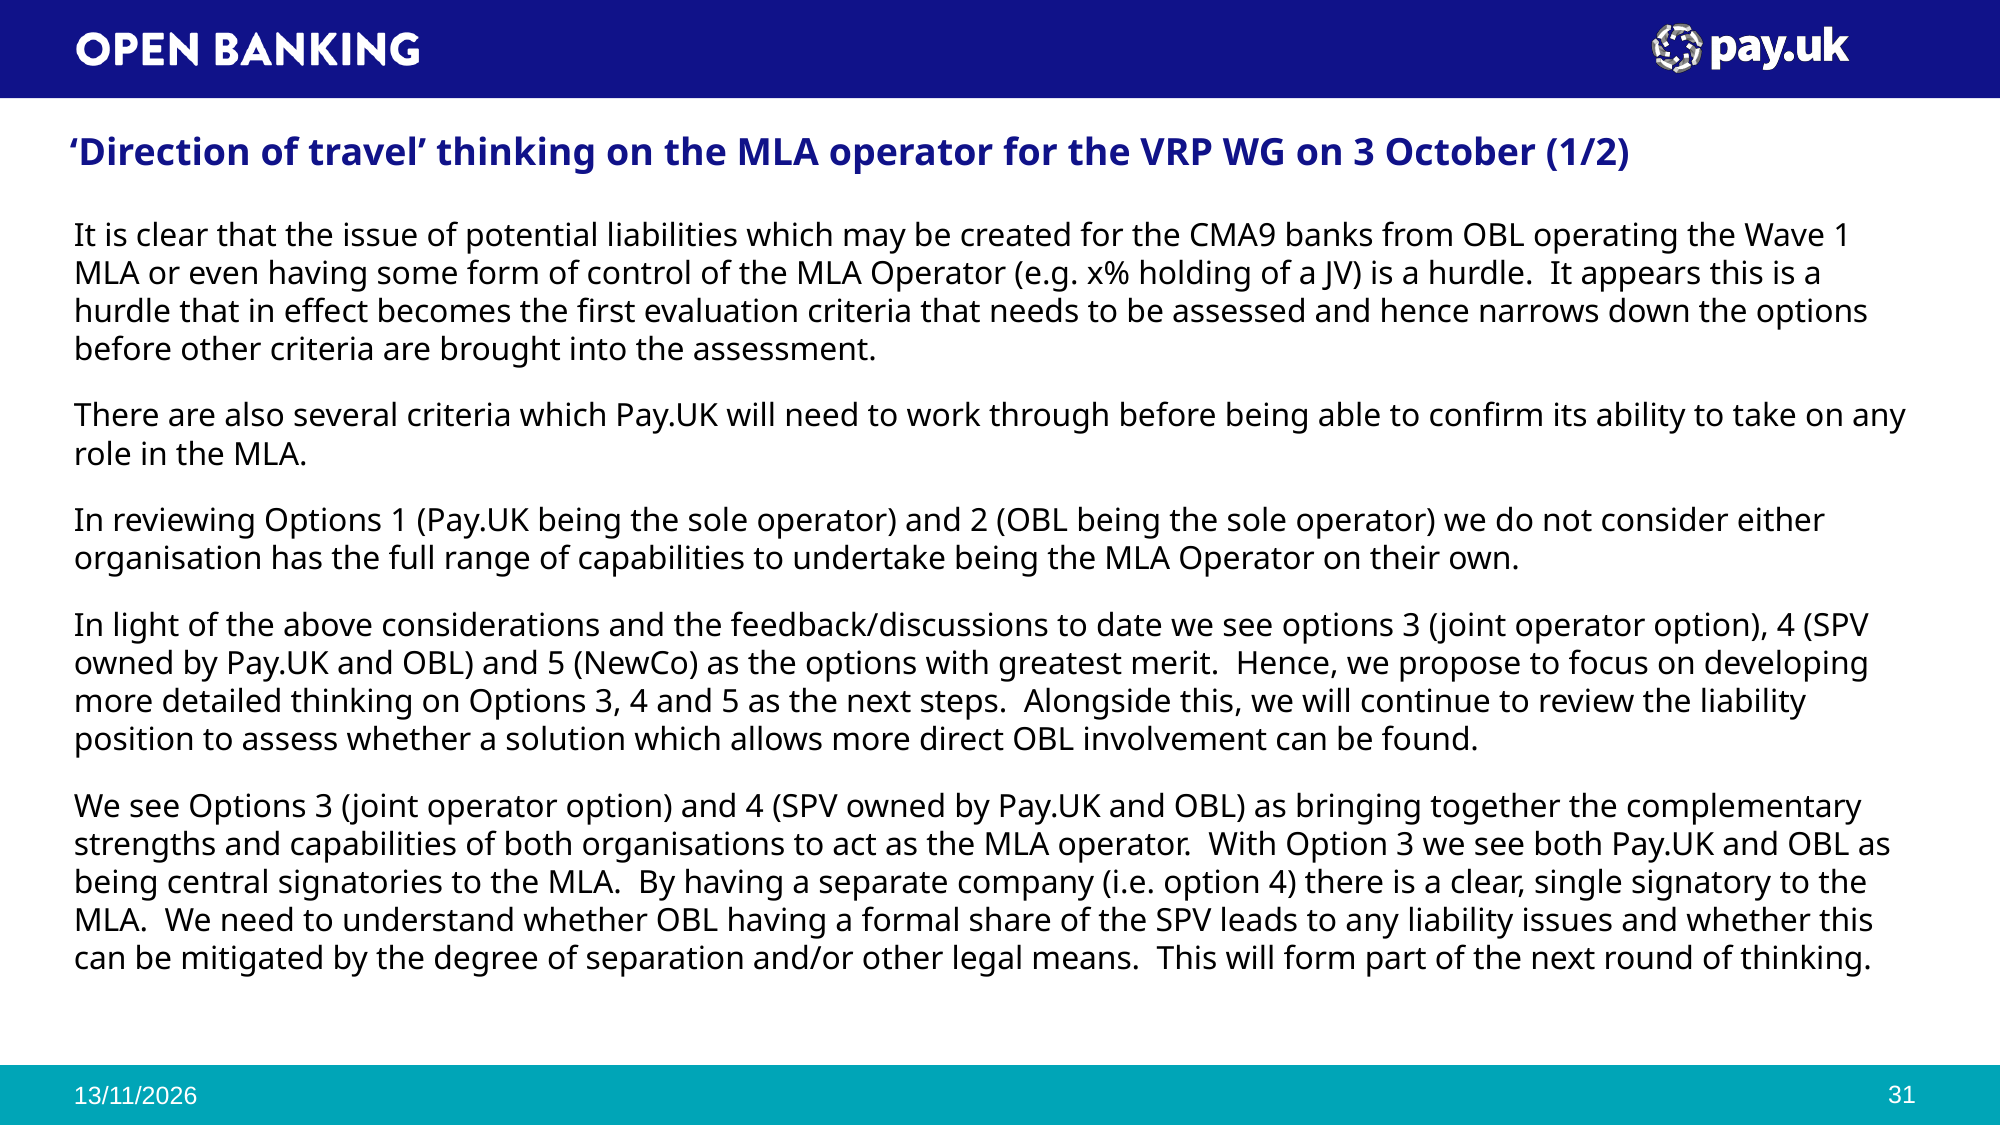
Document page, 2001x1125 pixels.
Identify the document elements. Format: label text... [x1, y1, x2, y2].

picture [1644, 12, 1856, 78]
picture [43, 0, 452, 99]
title ‘Direction of travel’ thinking on the MLA operator for the VRP WG on 3 October (1/2) [54, 125, 1744, 207]
slide_number 31 [1412, 1064, 1932, 1124]
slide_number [59, 1065, 509, 1125]
footer [662, 1064, 1338, 1124]
list It is clear that the issue of potential liabilities which may be created for the CMA9 banks from OBL operating the Wave 1 MLA or even having some form of control of the MLA Operator (e.g. x% holding of a JV) is a hurdle. It appears this is a hurdle that in effect becomes the first evaluation criteria that needs to be assessed and hence narrows down the options before other criteria are brought into the assessment. There are also several criteria which Pay.UK will need to work through before being able to confirm its ability to take on any role in the MLA. In reviewing Options 1 (Pay.UK being the sole operator) and 2 (OBL being the sole operator) we do not consider either organisation has the full range of capabilities to undertake being the MLA Operator on their own. In light of the above considerations and the feedback/discussions to date we see options 3 (joint operator option), 4 (SPV owned by Pay.UK and OBL) and 5 (NewCo) as the options with greatest merit. Hence, we propose to focus on developing more detailed thinking on Options 3, 4 and 5 as the next steps. Alongside this, we will continue to review the liability position to assess whether a solution which allows more direct OBL involvement can be found. We see Options 3 (joint operator option) and 4 (SPV owned by Pay.UK and OBL) as bringing together the complementary strengths and capabilities of both organisations to act as the MLA operator. With Option 3 we see both Pay.UK and OBL as being central signatories to the MLA. By having a separate company (i.e. option 4) there is a clear, single signatory to the MLA. We need to understand whether OBL having a formal share of the SPV leads to any liability issues and whether this can be mitigated by the degree of separation and/or other legal means. This will form part of the next round of thinking. [59, 206, 1936, 1018]
